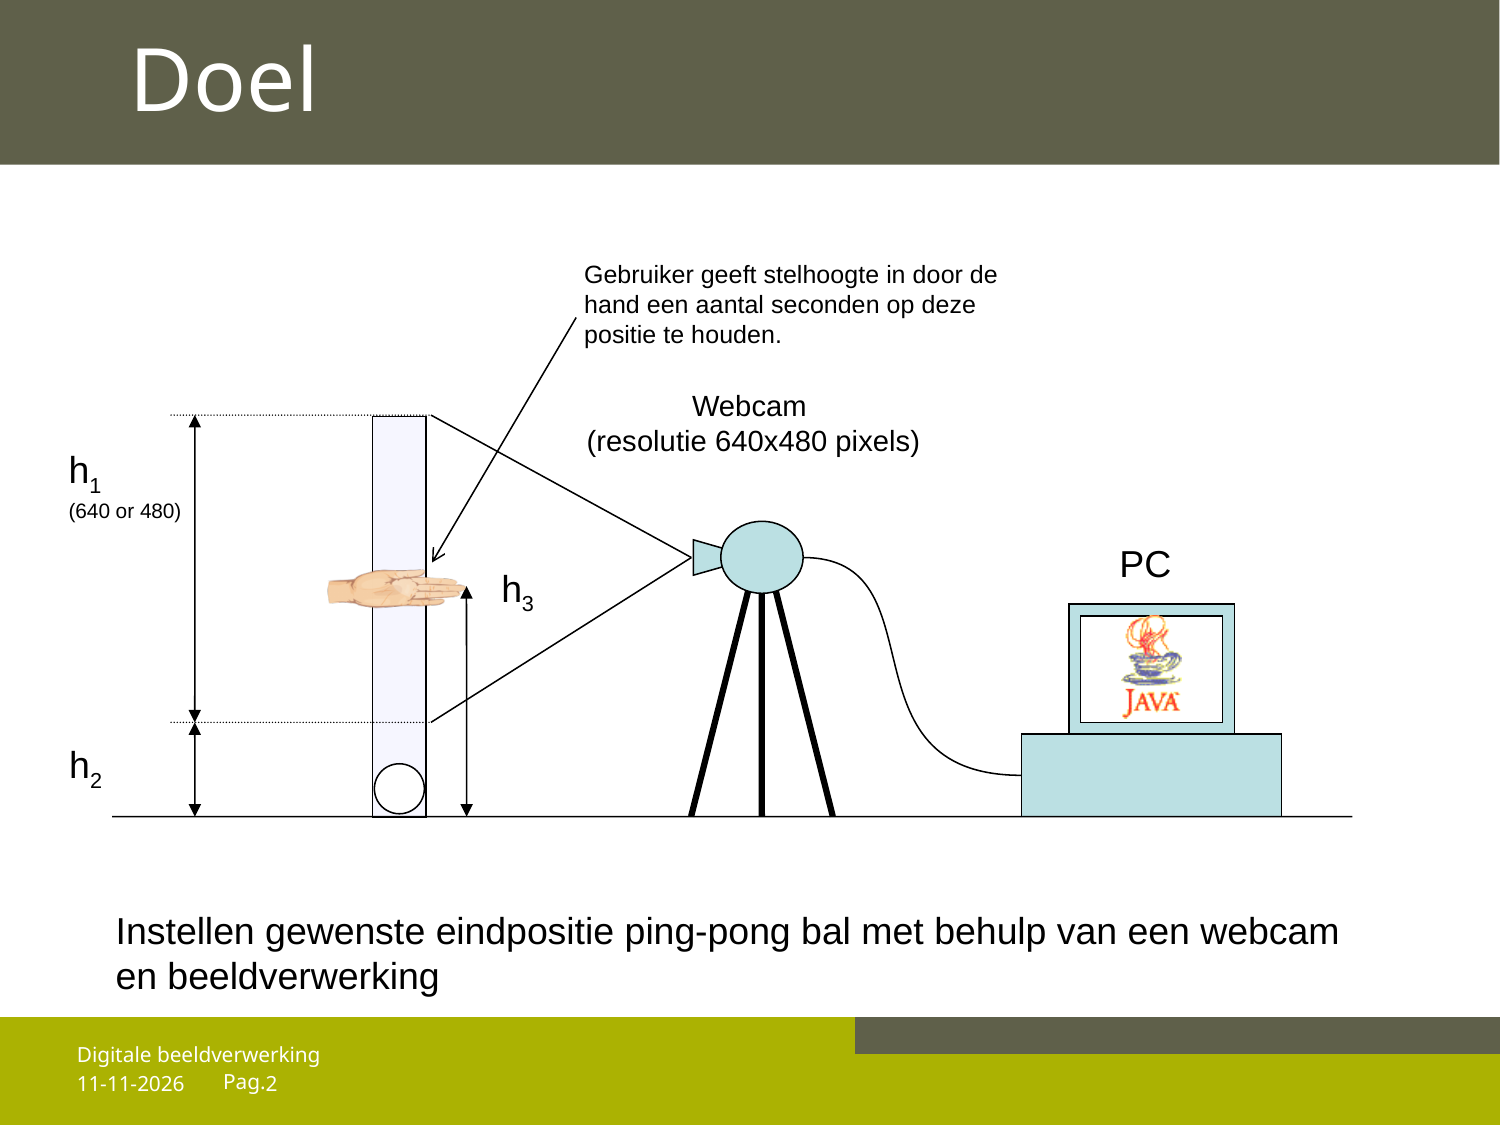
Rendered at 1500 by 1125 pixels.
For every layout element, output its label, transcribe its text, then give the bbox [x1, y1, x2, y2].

text_box [372, 795, 392, 816]
text_box [372, 731, 427, 784]
text_box h2 [54, 734, 117, 800]
text_box Webcam (resolutie 640x480 pixels) [571, 379, 936, 465]
picture [354, 517, 443, 663]
text_box [372, 761, 427, 816]
text_box [1021, 734, 1282, 816]
text_box Gebruiker geeft stelhoogte in door de hand een aantal seconden op deze positie te houden. [569, 251, 1029, 357]
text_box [430, 564, 692, 723]
text_box Instellen gewenste eindpositie ping-pong bal met behulp van een webcam en beeldverwerking [100, 899, 1366, 1005]
text_box [460, 732, 473, 816]
text_box [407, 794, 427, 816]
text_box [188, 731, 202, 816]
text_box PC [1104, 533, 1187, 593]
slide_number 2 [265, 1071, 316, 1105]
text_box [170, 414, 429, 723]
title Doel [0, 0, 1500, 165]
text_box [430, 414, 692, 558]
picture [1121, 615, 1182, 720]
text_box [1068, 603, 1235, 735]
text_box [802, 557, 1022, 776]
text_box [690, 521, 834, 817]
footer Digitale beeldverwerking [76, 1034, 515, 1071]
text_box h1 (640 or 480) [53, 438, 165, 530]
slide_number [76, 1071, 203, 1105]
